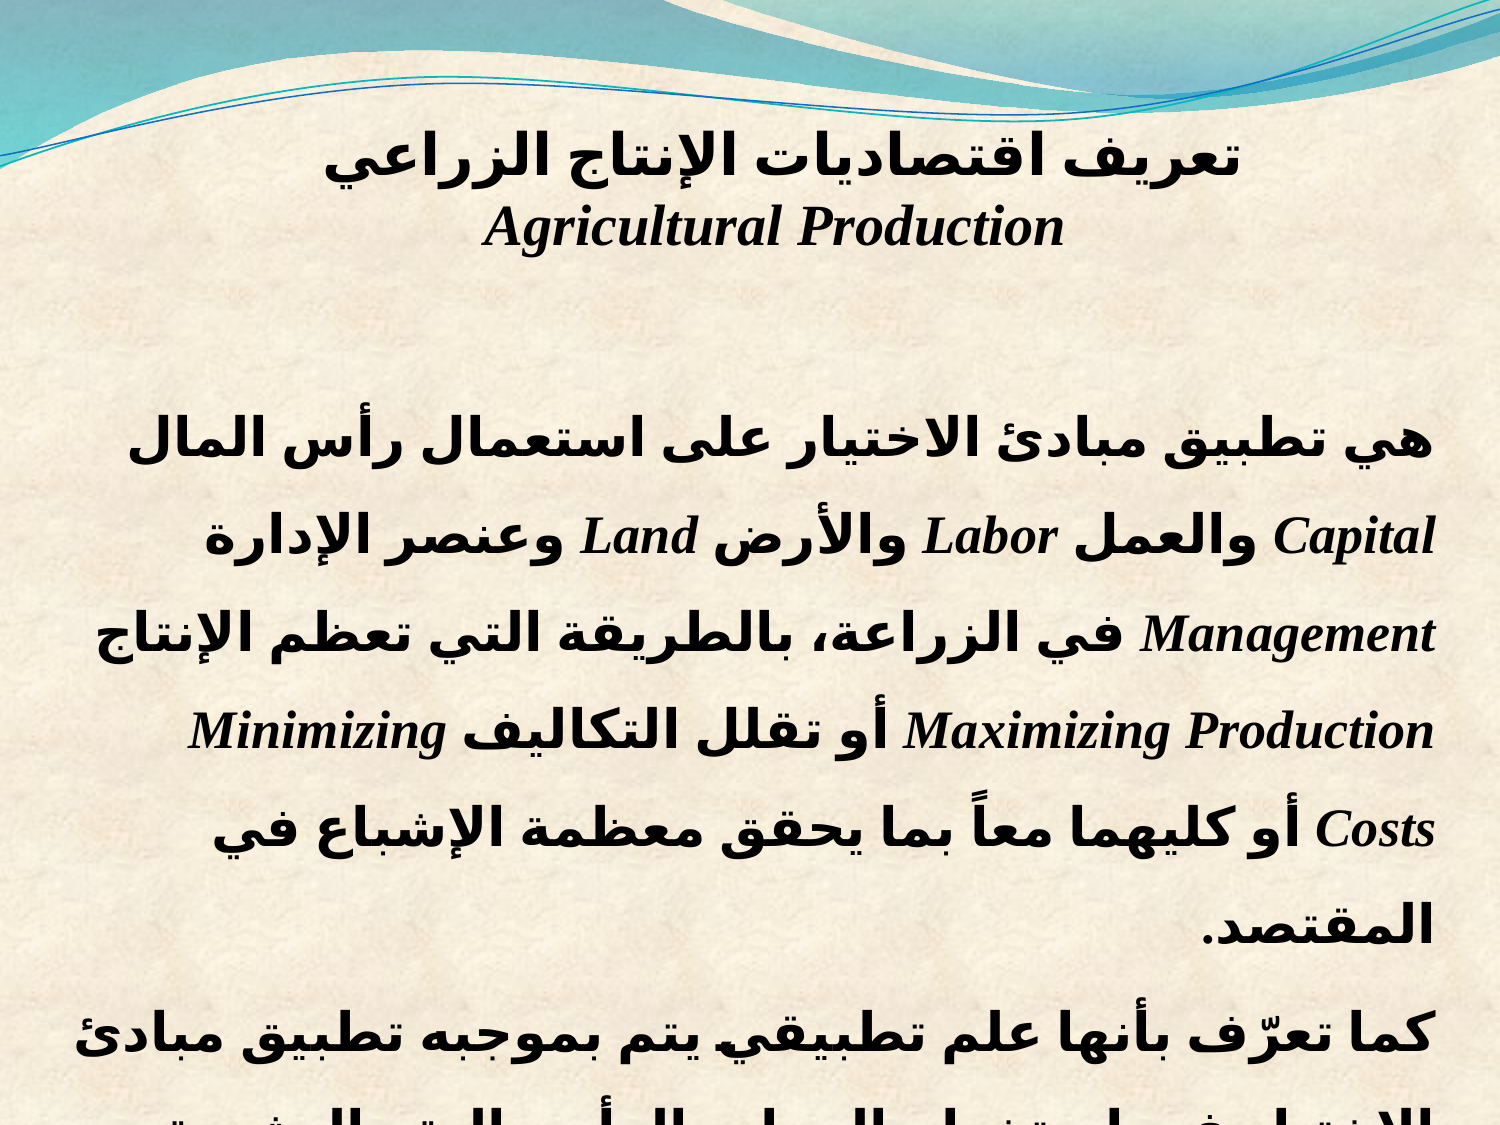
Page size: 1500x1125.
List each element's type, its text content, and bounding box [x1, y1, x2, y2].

text_box تعريف اقتصاديات الإنتاج الزراعي Agricultural Production [72, 60, 1478, 315]
list هي تطبيق مبادئ الاختيار على استعمال رأس المال Capital والعمل Labor والأرض Land وعنصر الإدارة Management في الزراعة، بالطريقة التي تعظم الإنتاج Maximizing Production أو تقلل التكاليف Minimizing Costs أو كليهما معاً بما يحقق معظمة الإشباع في المقتصد. كما تعرّف بأنها علم تطبيقي يتم بموجبه تطبيق مبادئ الاختيار في استخدام الموارد الرأسمالية والبشرية والأرضية والإدارة في صناعة الزراعة. [50, 362, 1451, 1101]
